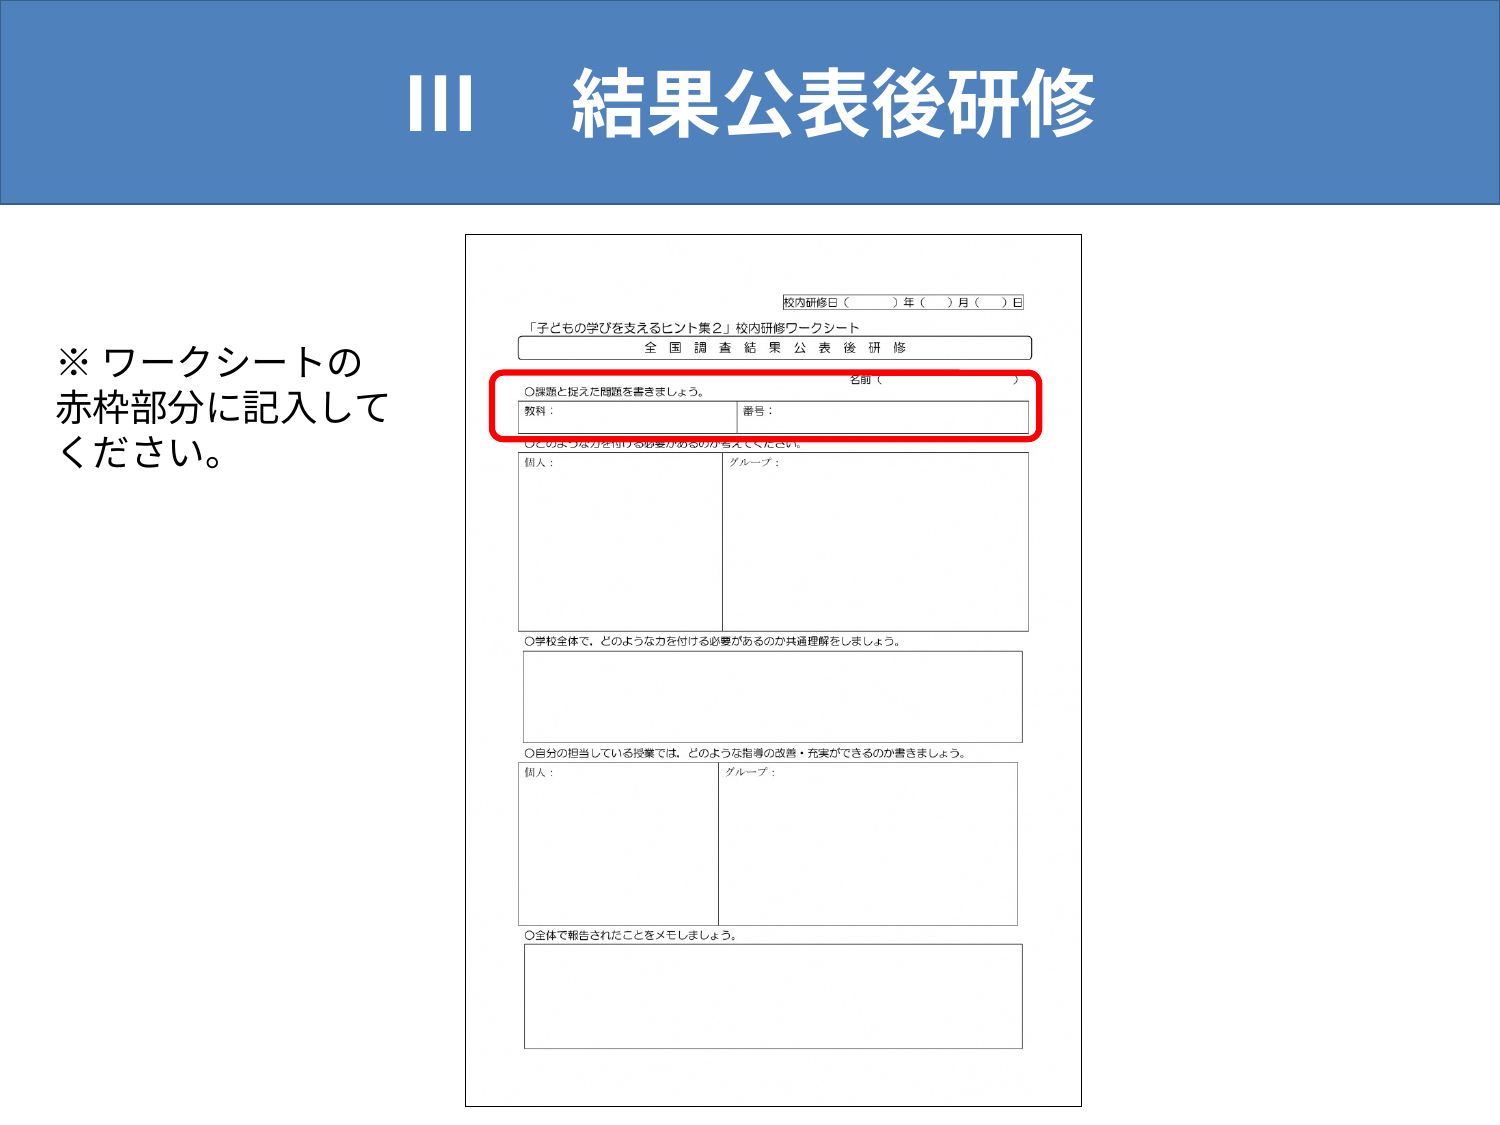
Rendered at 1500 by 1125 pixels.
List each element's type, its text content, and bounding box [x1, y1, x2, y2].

text_box ※ワークシートの 赤枠部分に記入してください。 [40, 331, 410, 481]
text_box Ⅲ 結果公表後研修 [0, 0, 1500, 205]
picture [465, 234, 1083, 1107]
